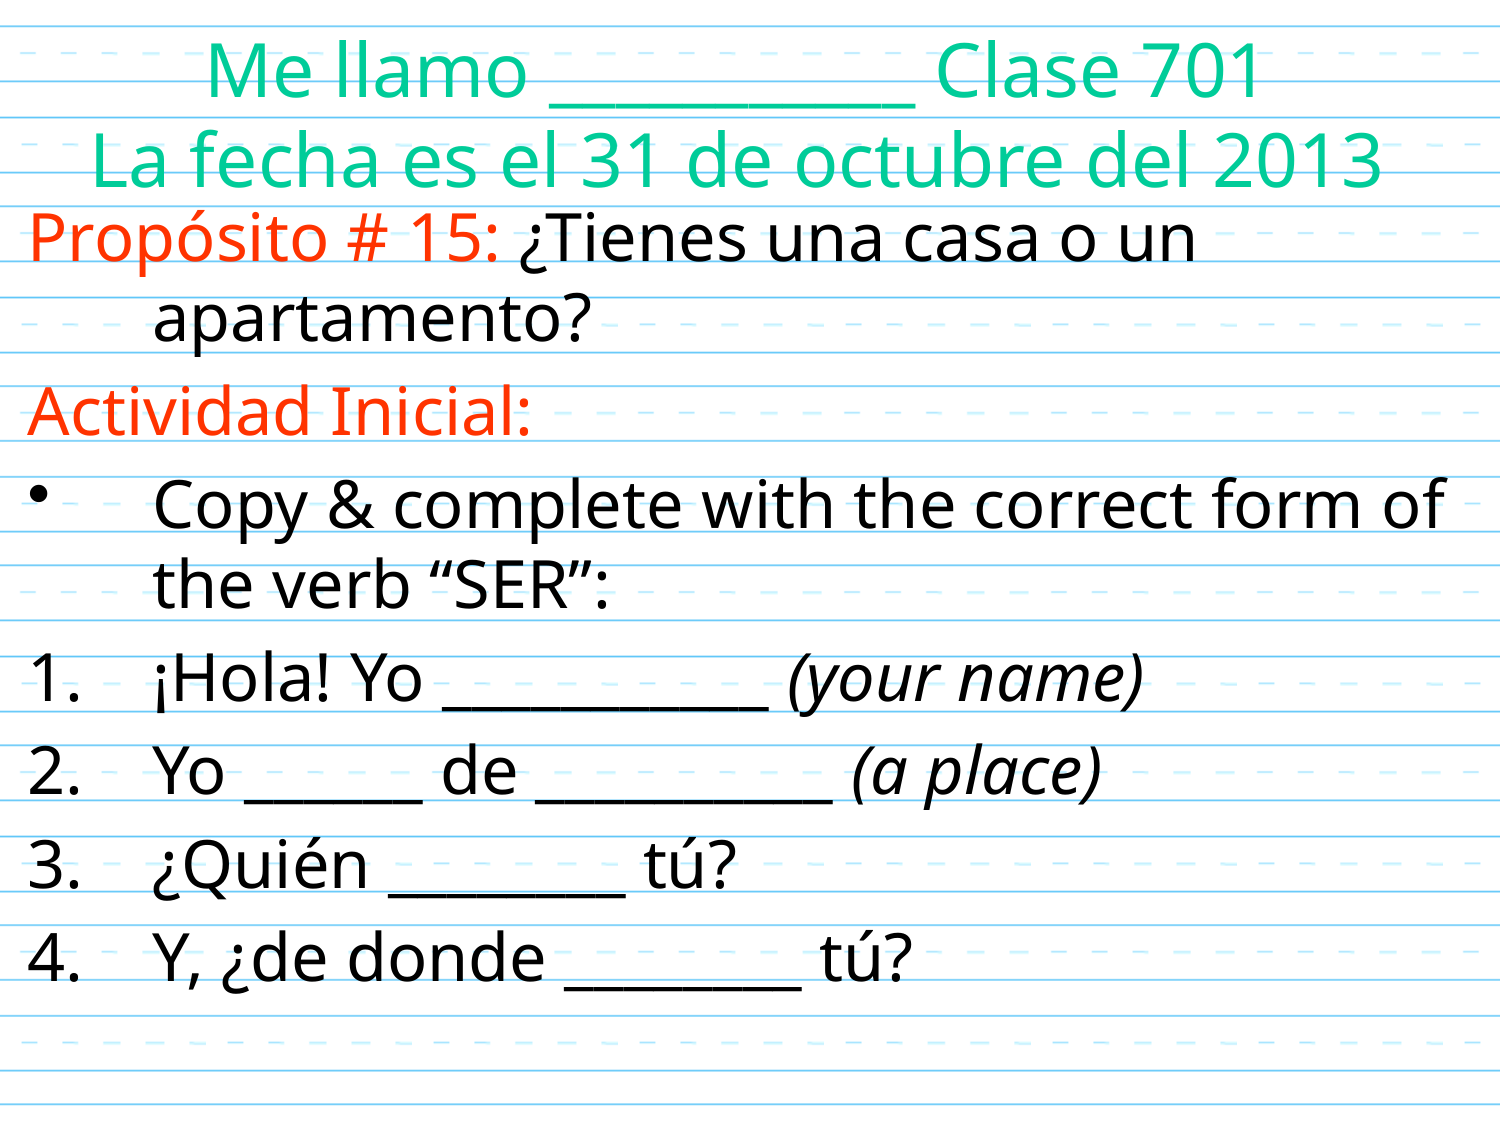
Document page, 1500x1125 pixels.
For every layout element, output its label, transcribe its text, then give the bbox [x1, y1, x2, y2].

list Propósito # 15: ¿Tienes una casa o un apartamento? Actividad Inicial: Copy & complete with the correct form of the verb “SER”: ¡Hola! Yo ___________ (your name) Yo ______ de __________ (a place) ¿Quién ________ tú? Y, ¿de donde ________ tú? [12, 187, 1463, 1113]
picture [0, 0, 1500, 1125]
title Me llamo ___________ Clase 701 La fecha es el 31 de octubre del 2013 [62, 0, 1413, 187]
